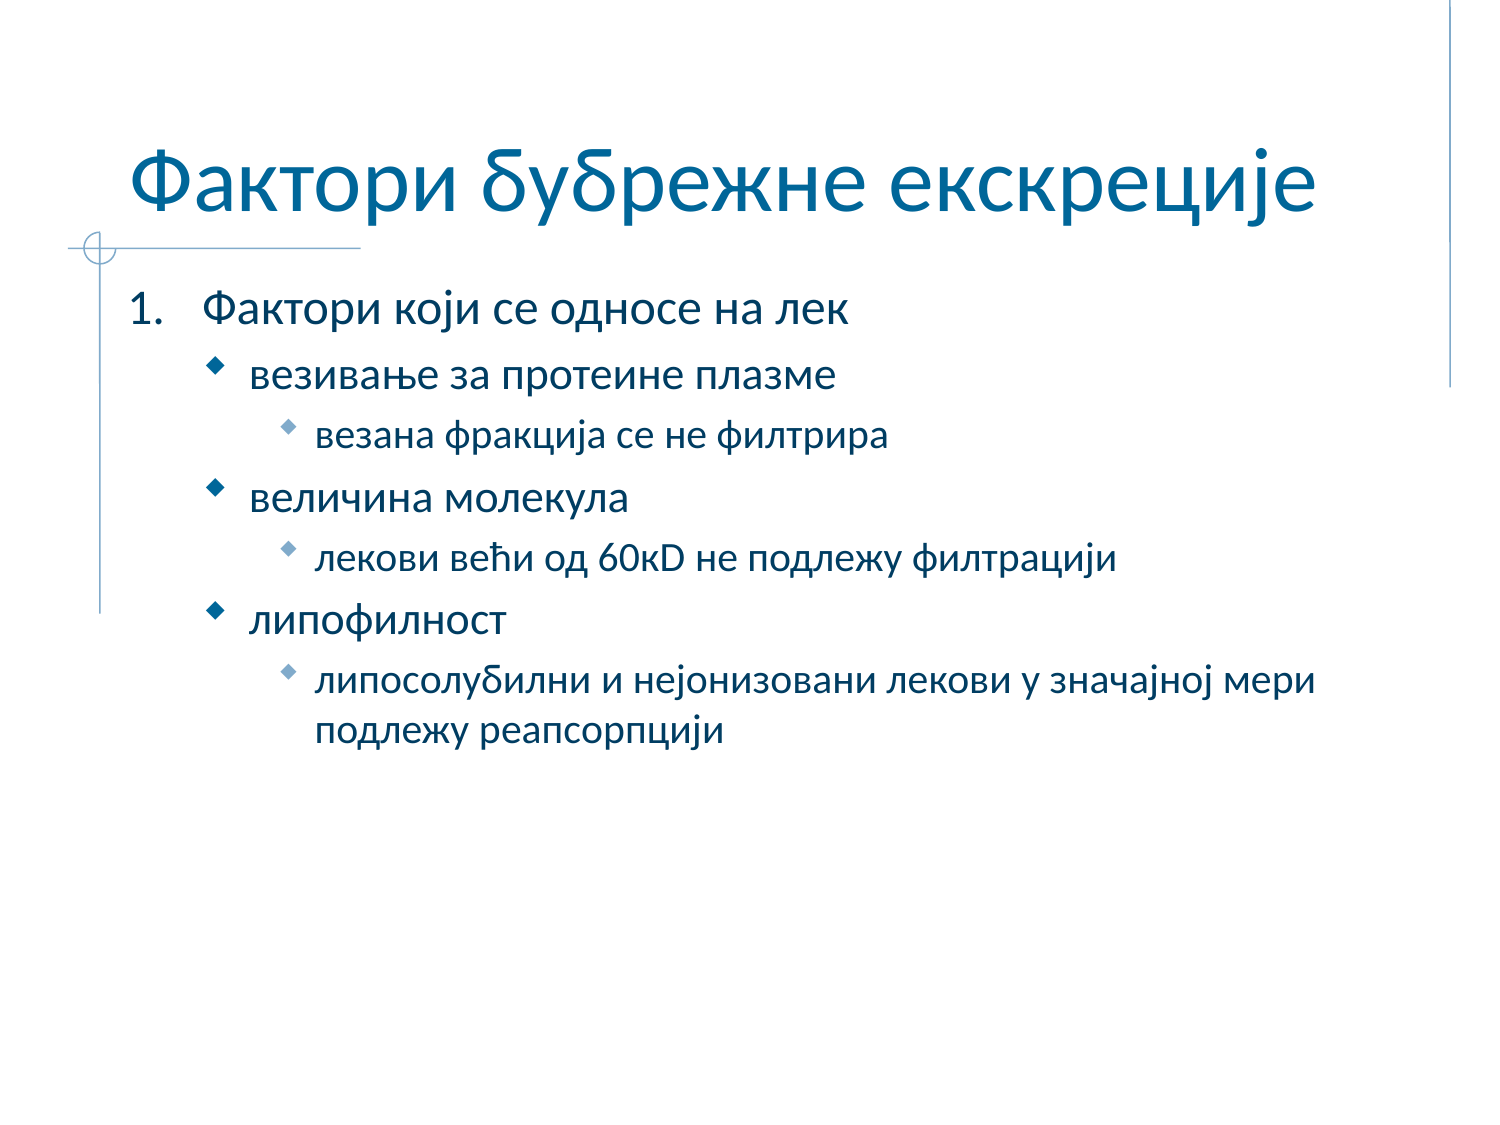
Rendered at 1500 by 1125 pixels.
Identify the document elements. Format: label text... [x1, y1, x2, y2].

title Фактори бубрежне екскреције [113, 49, 1436, 238]
list Фактори који се односе на лек везивање за протеине плазме везана фракција се не филтрира величина молекула лекови већи од 60кD не подлежу филтрацији липофилност липосолубилни и нејонизовани лекови у значајној мери подлежу реапсорпцији [111, 266, 1436, 1024]
